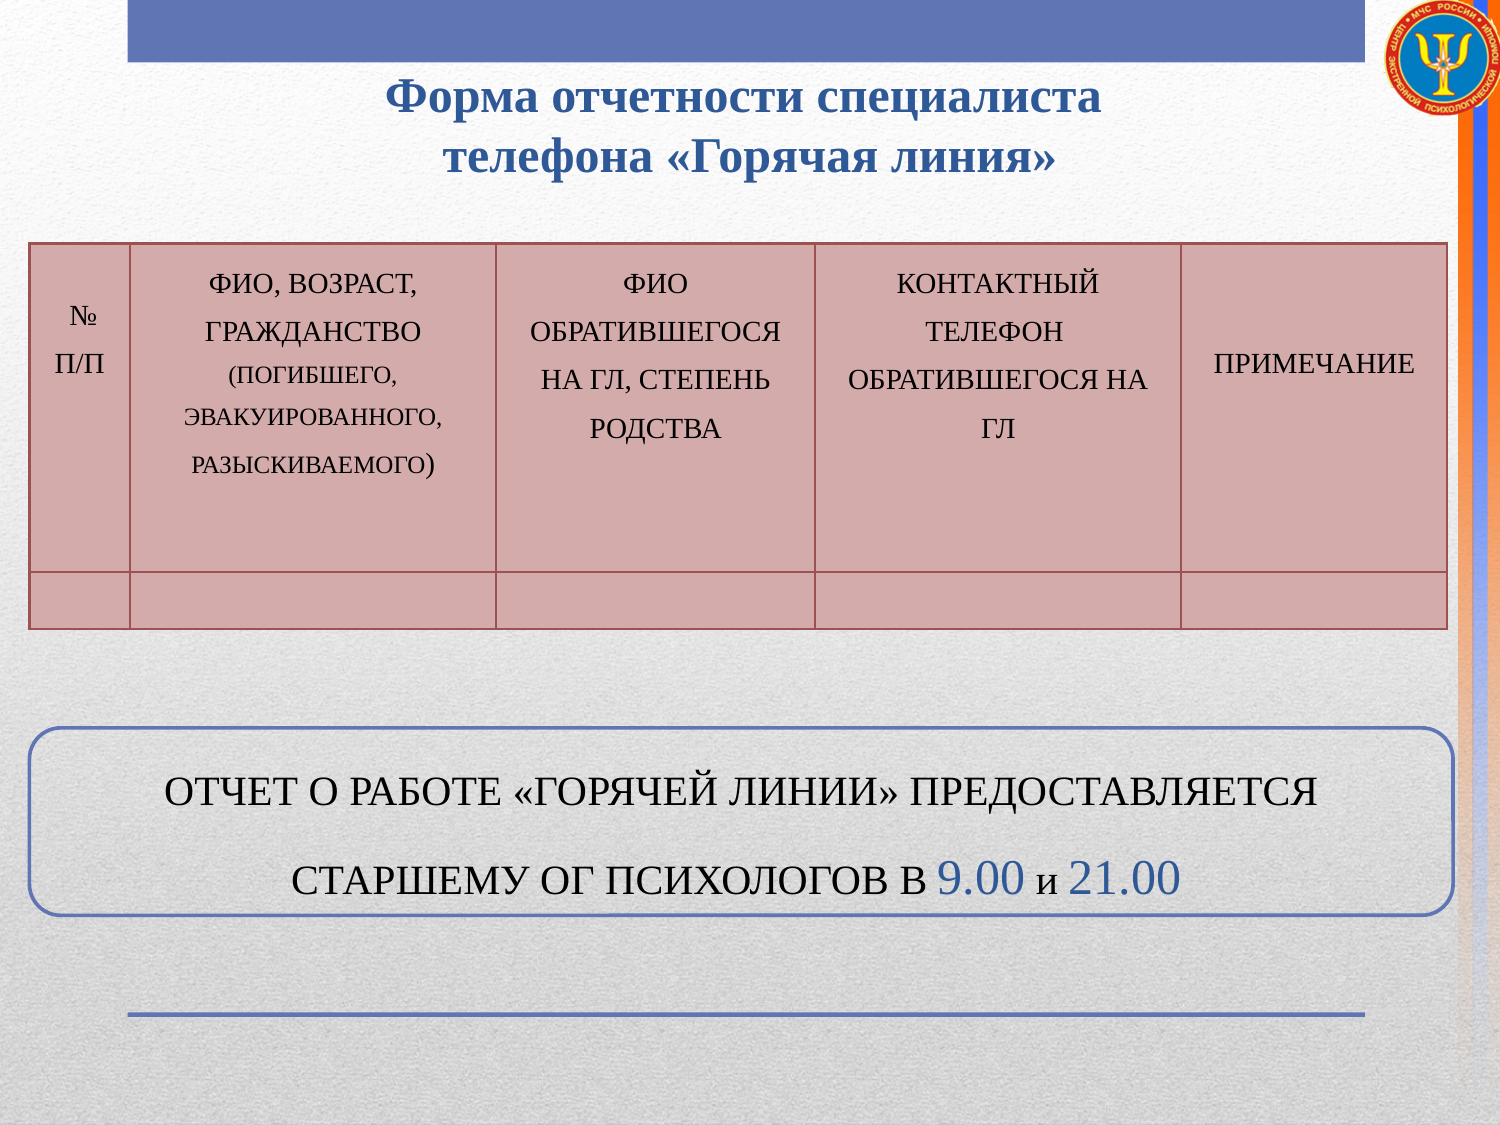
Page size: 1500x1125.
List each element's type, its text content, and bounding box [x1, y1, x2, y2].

text_box Форма отчетности специалиста телефона «Горячая линия» [0, 90, 1452, 190]
table_cell [816, 573, 1180, 628]
picture [1383, 0, 1500, 1125]
table_header ПРИМЕЧАНИЕ [1182, 245, 1446, 571]
table_header № П/П [31, 245, 129, 571]
table_cell [31, 573, 129, 628]
table_cell [131, 573, 495, 628]
table_header КОНТАКТНЫЙ ТЕЛЕФОН ОБРАТИВШЕГОСЯ НА ГЛ [816, 245, 1180, 571]
table_header ФИО ОБРАТИВШЕГОСЯ НА ГЛ, СТЕПЕНЬ РОДСТВА [497, 245, 814, 571]
table_cell [1182, 573, 1446, 628]
table_header ФИО, ВОЗРАСТ, ГРАЖДАНСТВО (ПОГИБШЕГО, ЭВАКУИРОВАННОГО, РАЗЫСКИВАЕМОГО) [131, 245, 495, 571]
text_box ОТЧЕТ О РАБОТЕ «ГОРЯЧЕЙ ЛИНИИ» ПРЕДОСТАВЛЯЕТСЯ СТАРШЕМУ ОГ ПСИХОЛОГОВ В 9.00 и 21.00 [27, 726, 1452, 918]
table_cell [497, 573, 814, 628]
